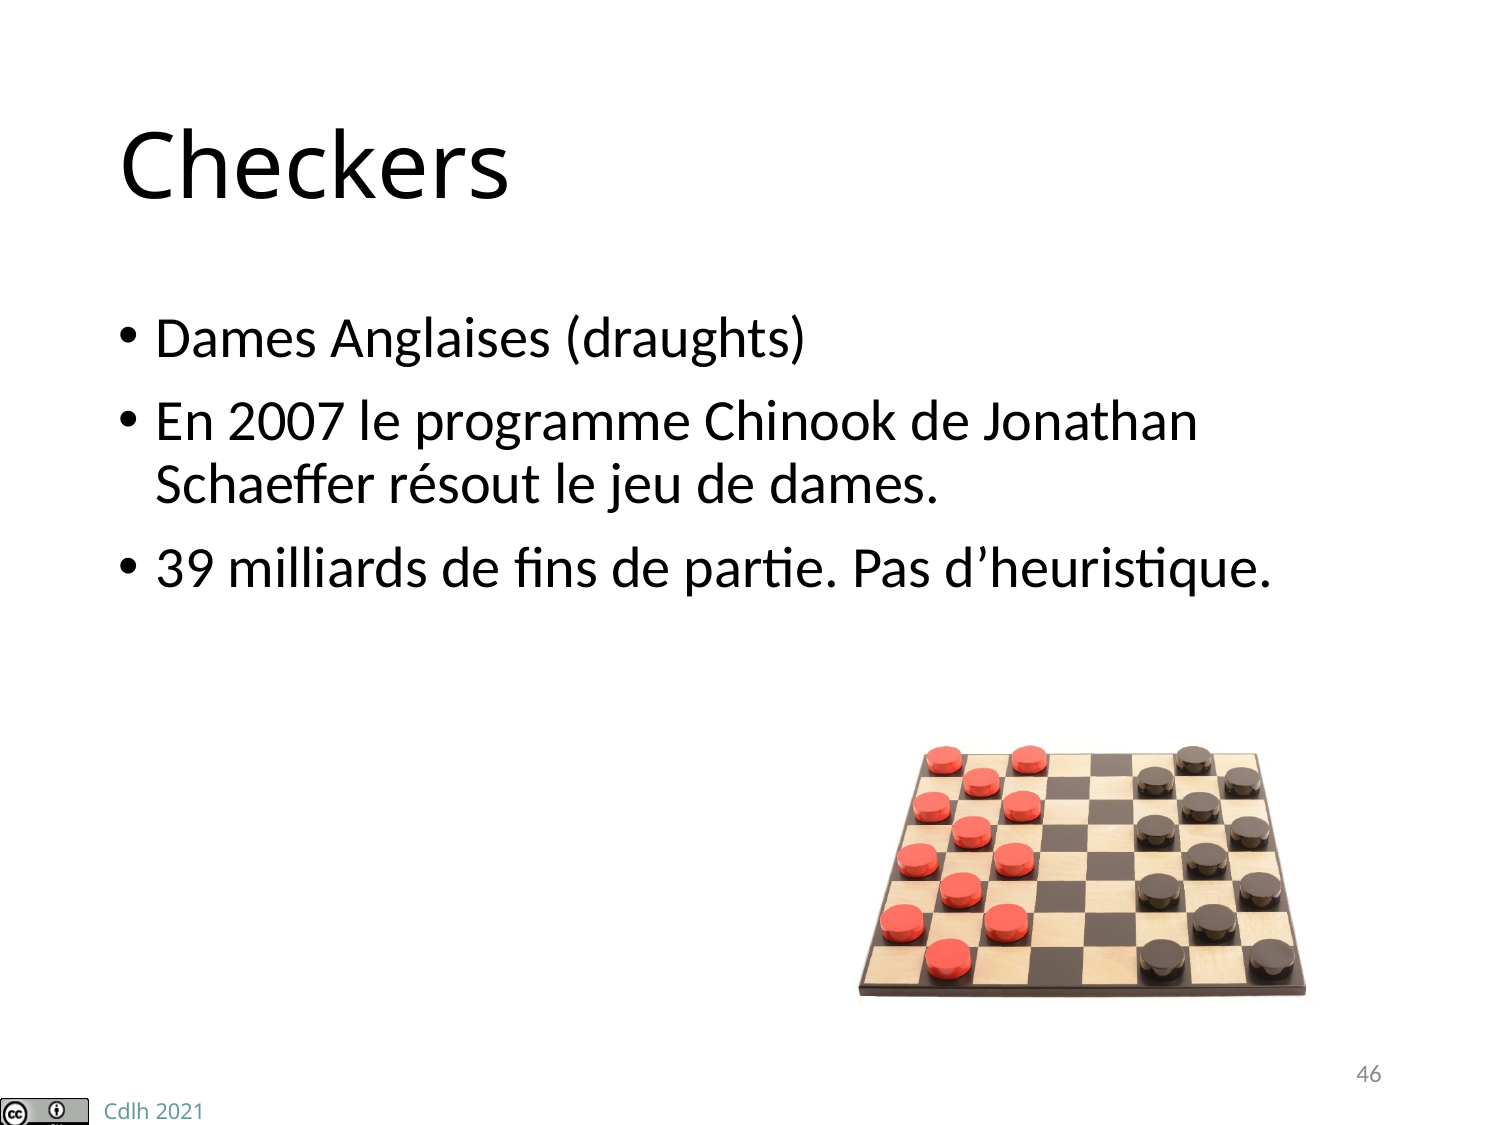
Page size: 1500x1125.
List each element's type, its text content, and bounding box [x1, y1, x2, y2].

title Checkers [103, 59, 1397, 278]
picture [831, 624, 1332, 1125]
picture [0, 1098, 89, 1125]
slide_number 46 [1332, 1042, 1397, 1103]
list Dames Anglaises (draughts) En 2007 le programme Chinook de Jonathan Schaeffer résout le jeu de dames. 39 milliards de fins de partie. Pas d’heuristique. [103, 299, 1397, 1014]
